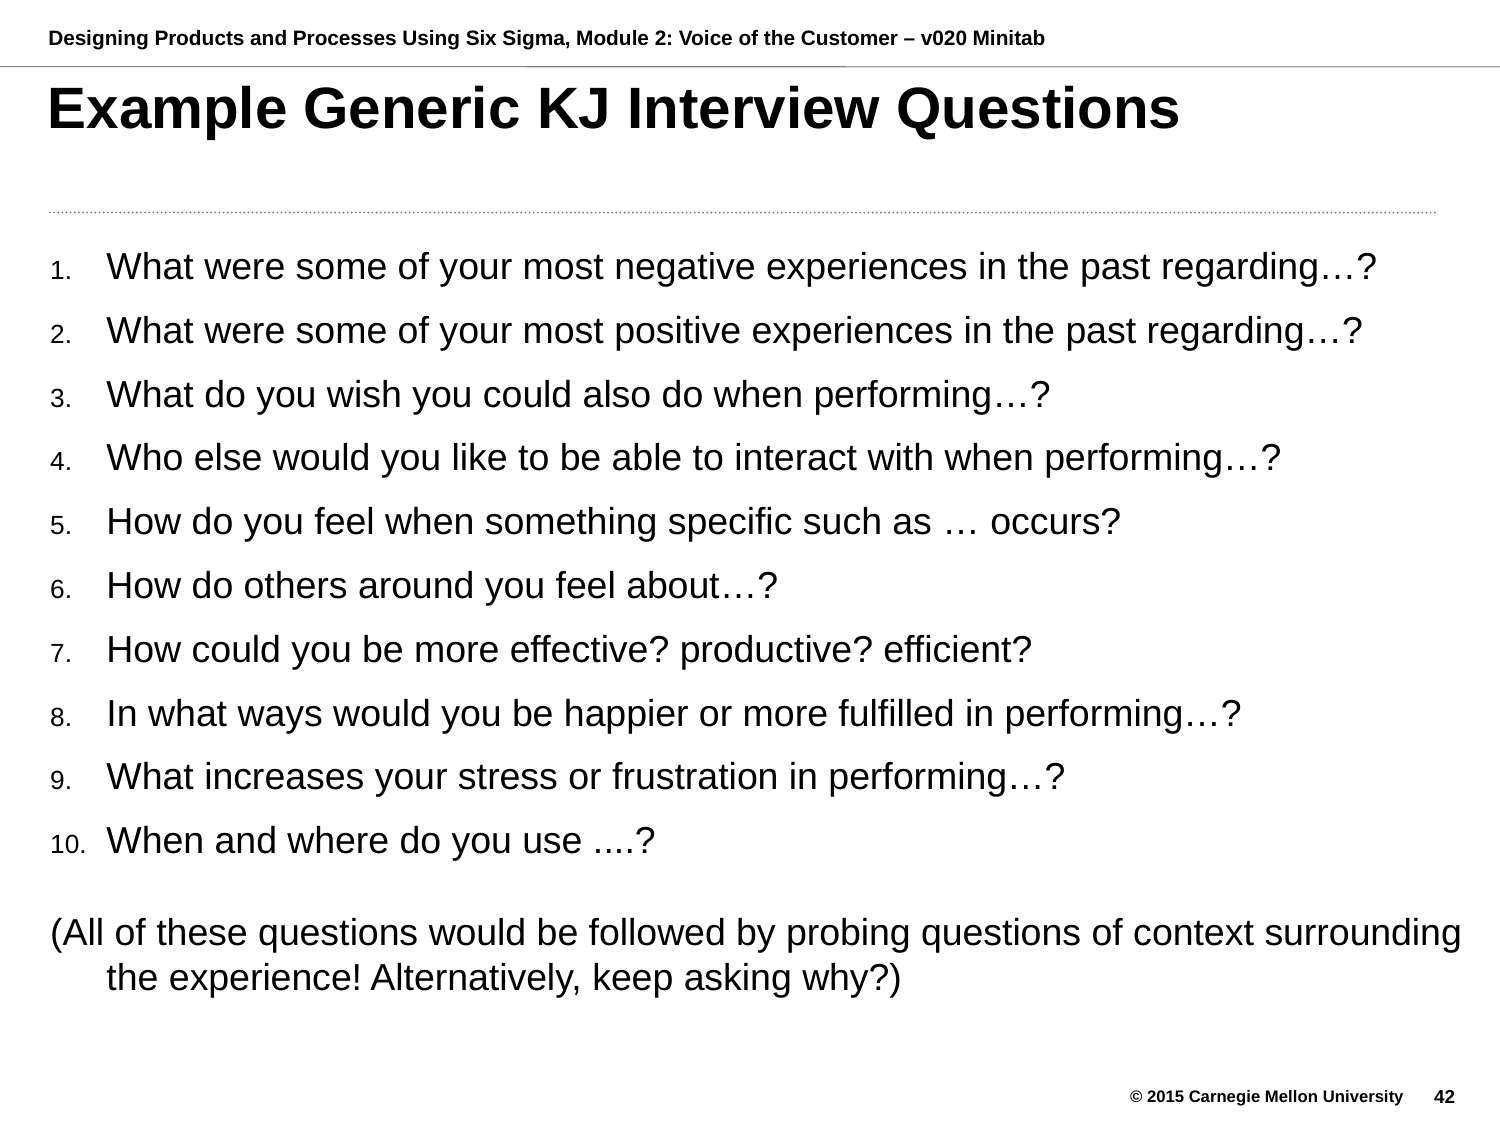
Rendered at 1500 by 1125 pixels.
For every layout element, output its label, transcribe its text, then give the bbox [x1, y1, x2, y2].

title Example Generic KJ Interview Questions [47, 83, 1386, 147]
list What were some of your most negative experiences in the past regarding…? What were some of your most positive experiences in the past regarding…? What do you wish you could also do when performing…? Who else would you like to be able to interact with when performing…? How do you feel when something specific such as … occurs? How do others around you feel about…? How could you be more effective? productive? efficient? In what ways would you be happier or more fulfilled in performing…? What increases your stress or frustration in performing…? When and where do you use ....? (All of these questions would be followed by probing questions of context surrounding the experience! Alternatively, keep asking why?) [50, 242, 1463, 1030]
